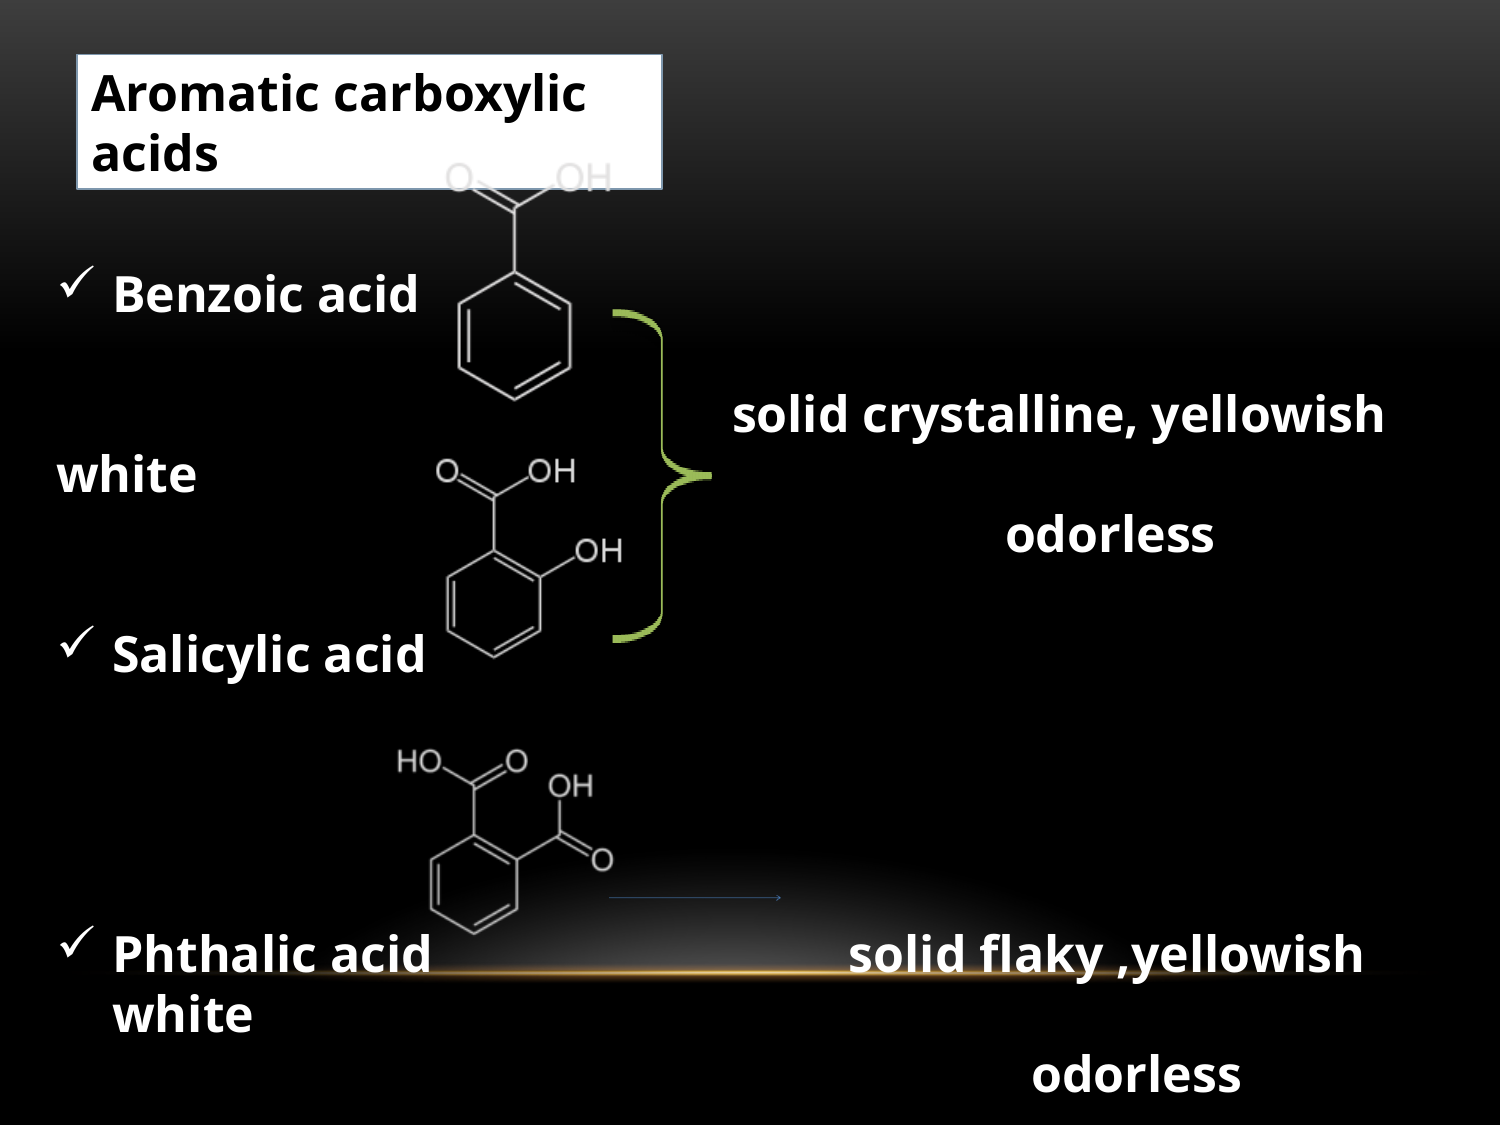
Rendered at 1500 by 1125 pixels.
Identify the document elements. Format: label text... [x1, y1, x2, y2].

picture [0, 0, 1500, 1125]
text_box Benzoic acid solid crystalline, yellowish white odorless Salicylic acid Phthalic acid solid flaky ,yellowish white odorless [41, 255, 1471, 1111]
text_box Aromatic carboxylic acids [76, 54, 663, 190]
